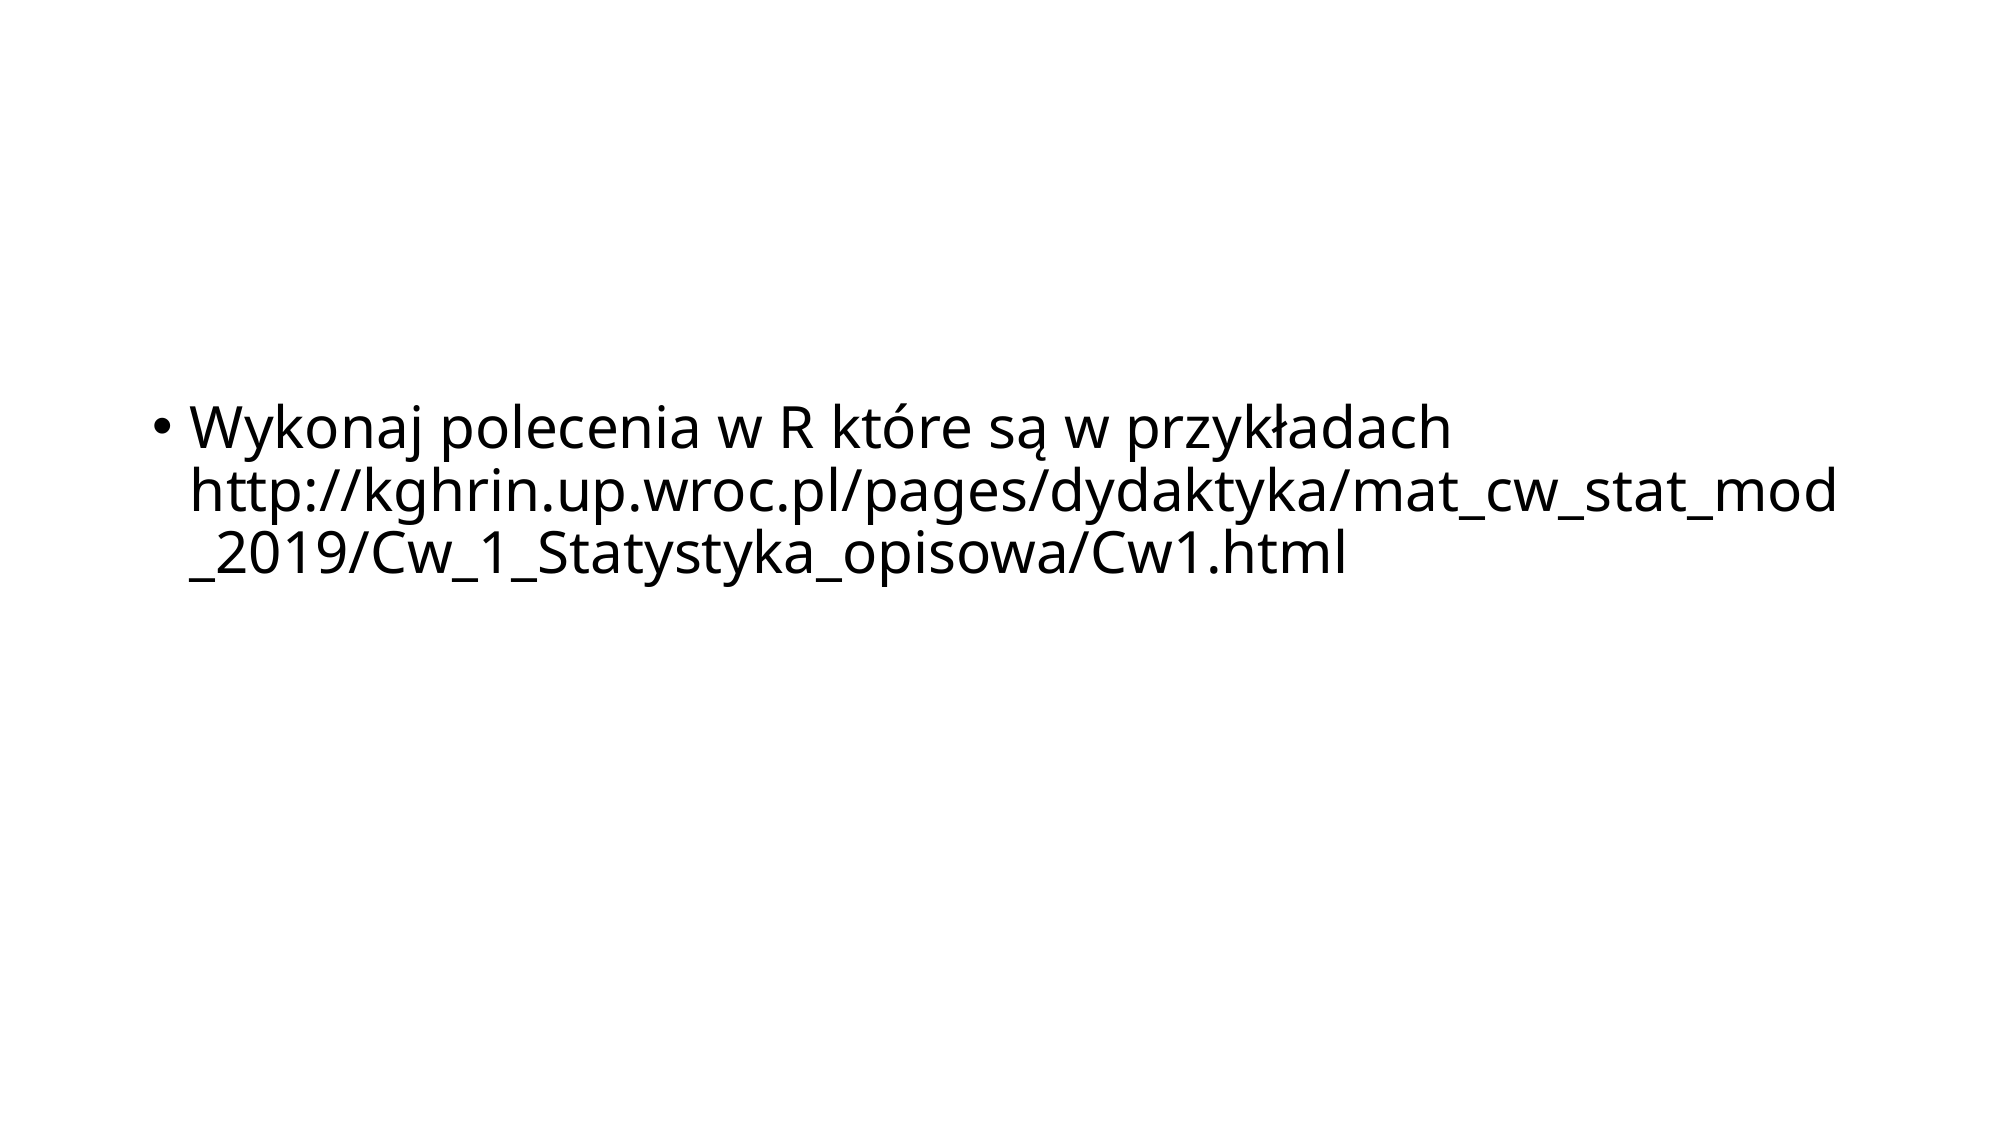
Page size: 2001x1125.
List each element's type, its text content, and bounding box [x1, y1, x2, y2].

list Wykonaj polecenia w R które są w przykładach http://kghrin.up.wroc.pl/pages/dydaktyka/mat_cw_stat_mod_2019/Cw_1_Statystyka_opisowa/Cw1.html [137, 299, 1863, 1014]
